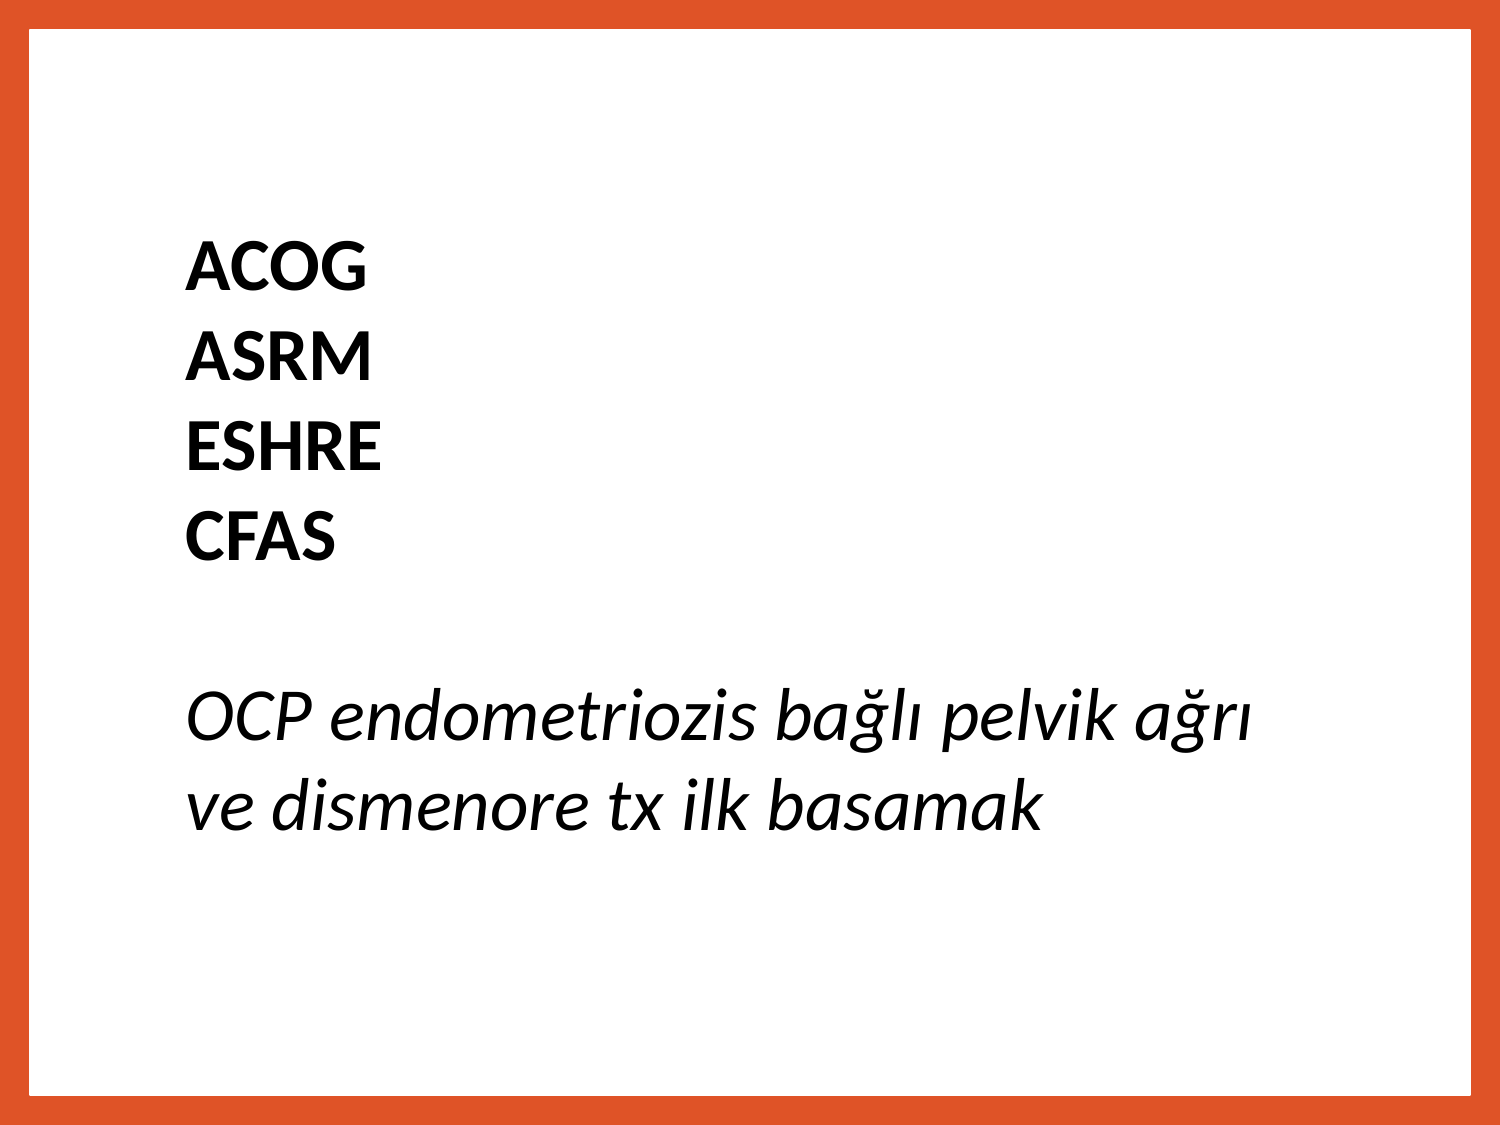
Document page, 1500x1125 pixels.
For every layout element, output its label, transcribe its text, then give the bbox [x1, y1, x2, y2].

text_box ACOG ASRM ESHRE CFAS OCP endometriozis bağlı pelvik ağrı ve dismenore tx ilk basamak [171, 208, 1306, 963]
